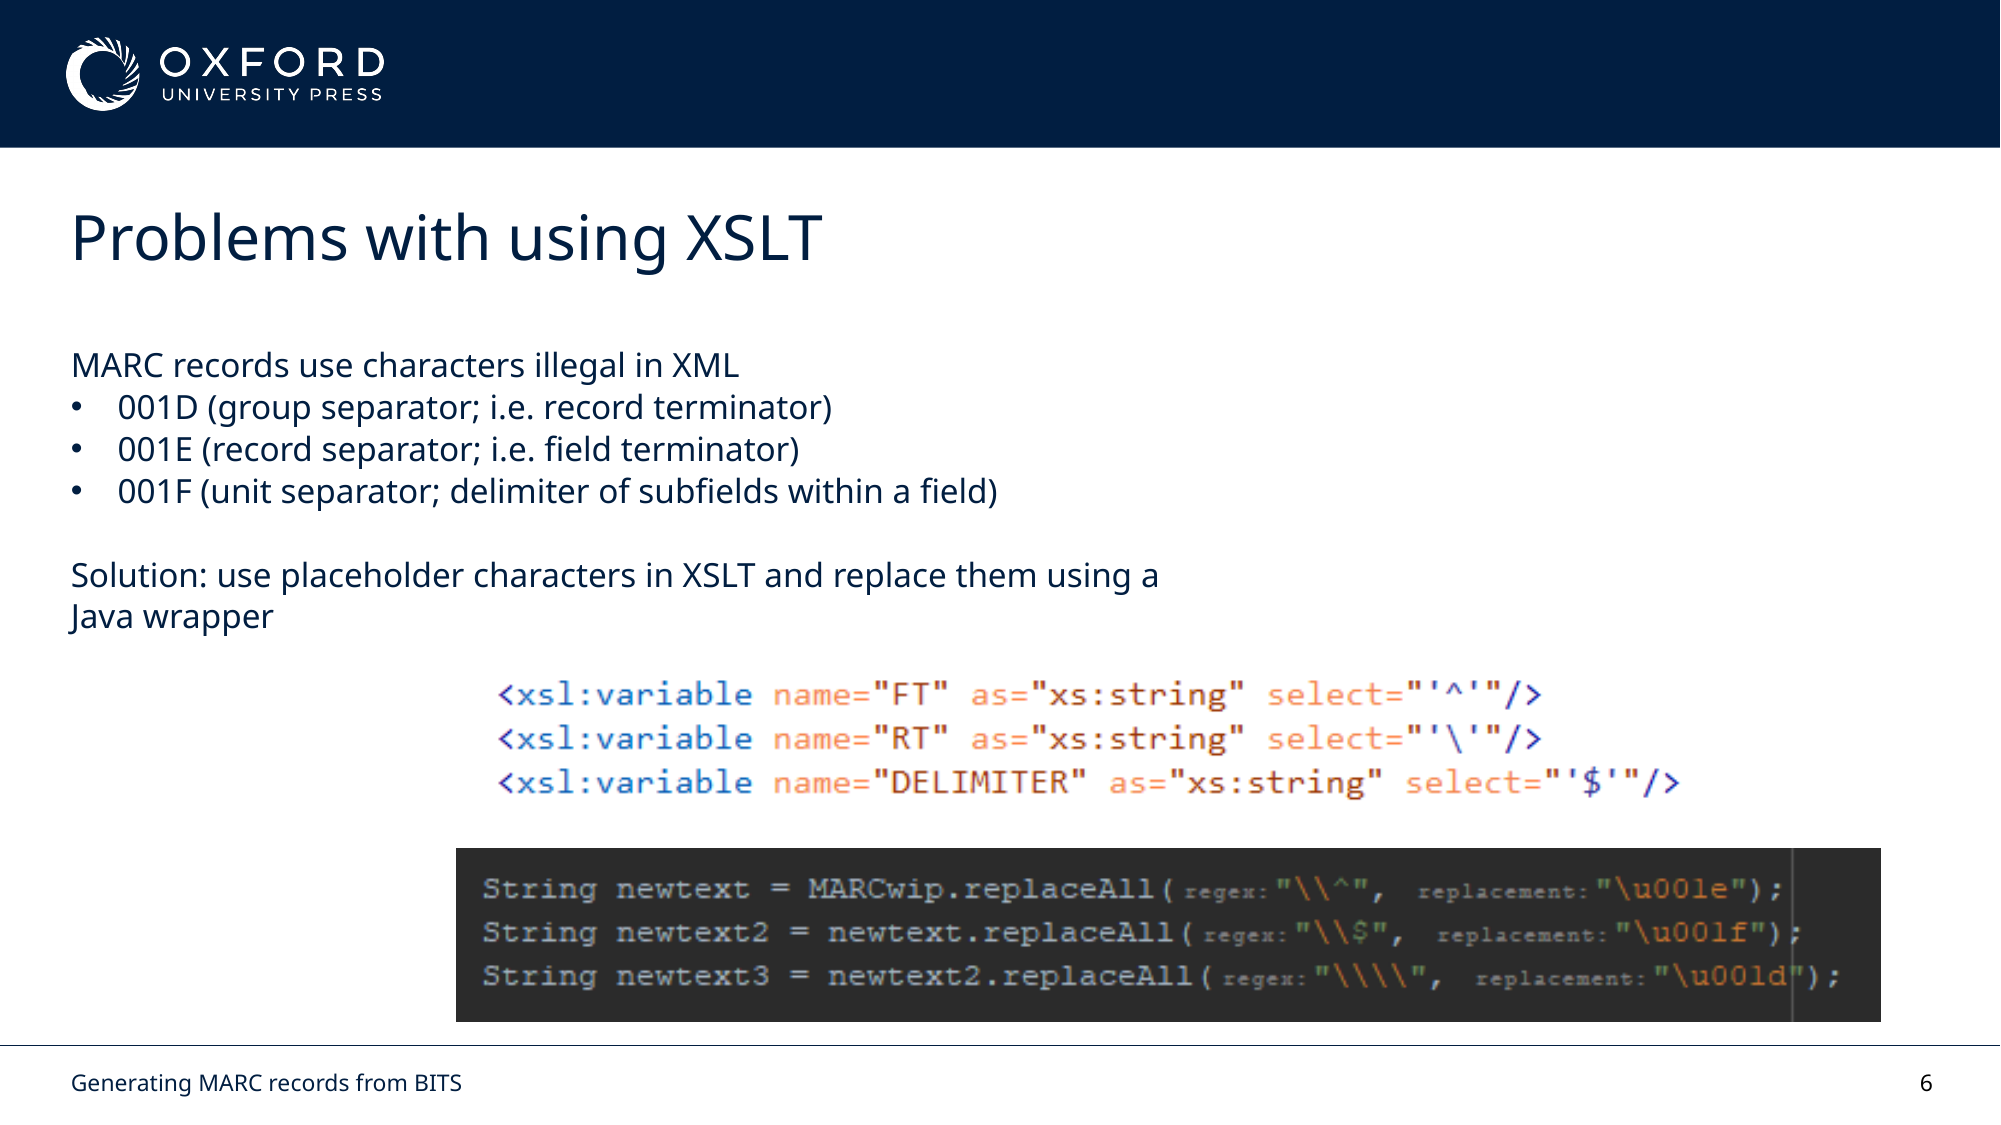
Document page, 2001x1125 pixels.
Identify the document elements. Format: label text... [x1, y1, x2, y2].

footer Generating MARC records from BITS [70, 1068, 843, 1105]
slide_number 6 [1854, 1068, 1933, 1099]
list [456, 848, 1881, 1022]
title Problems with using XSLT [70, 206, 1922, 325]
picture [473, 657, 1732, 831]
picture [66, 37, 384, 111]
list MARC records use characters illegal in XML 001D (group separator; i.e. record terminator) 001E (record separator; i.e. field terminator) 001F (unit separator; delimiter of subfields within a field) Solution: use placeholder characters in XSLT and replace them using a Java wrapper [70, 342, 1209, 1022]
